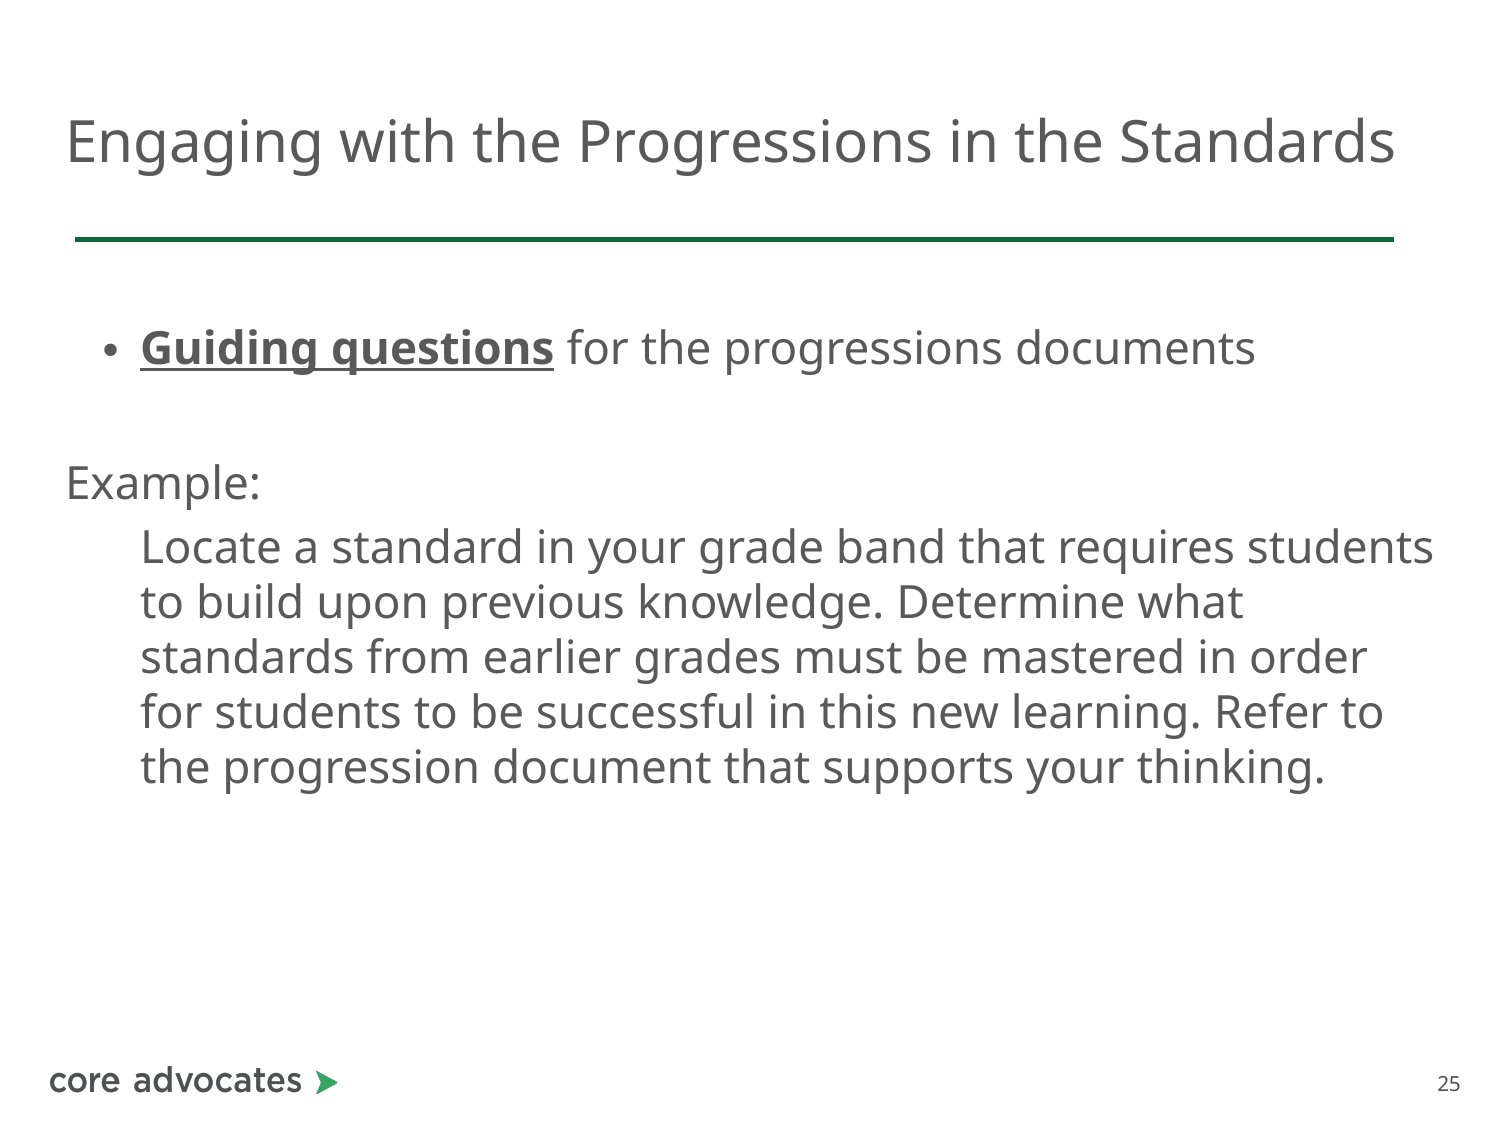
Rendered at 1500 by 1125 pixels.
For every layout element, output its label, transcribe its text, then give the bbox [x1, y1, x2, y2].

title Engaging with the Progressions in the Standards [50, 45, 1457, 233]
list Guiding questions for the progressions documents Example: Locate a standard in your grade band that requires students to build upon previous knowledge. Determine what standards from earlier grades must be mastered in order for students to be successful in this new learning. Refer to the progression document that supports your thinking. [50, 246, 1457, 990]
picture [50, 1066, 337, 1094]
